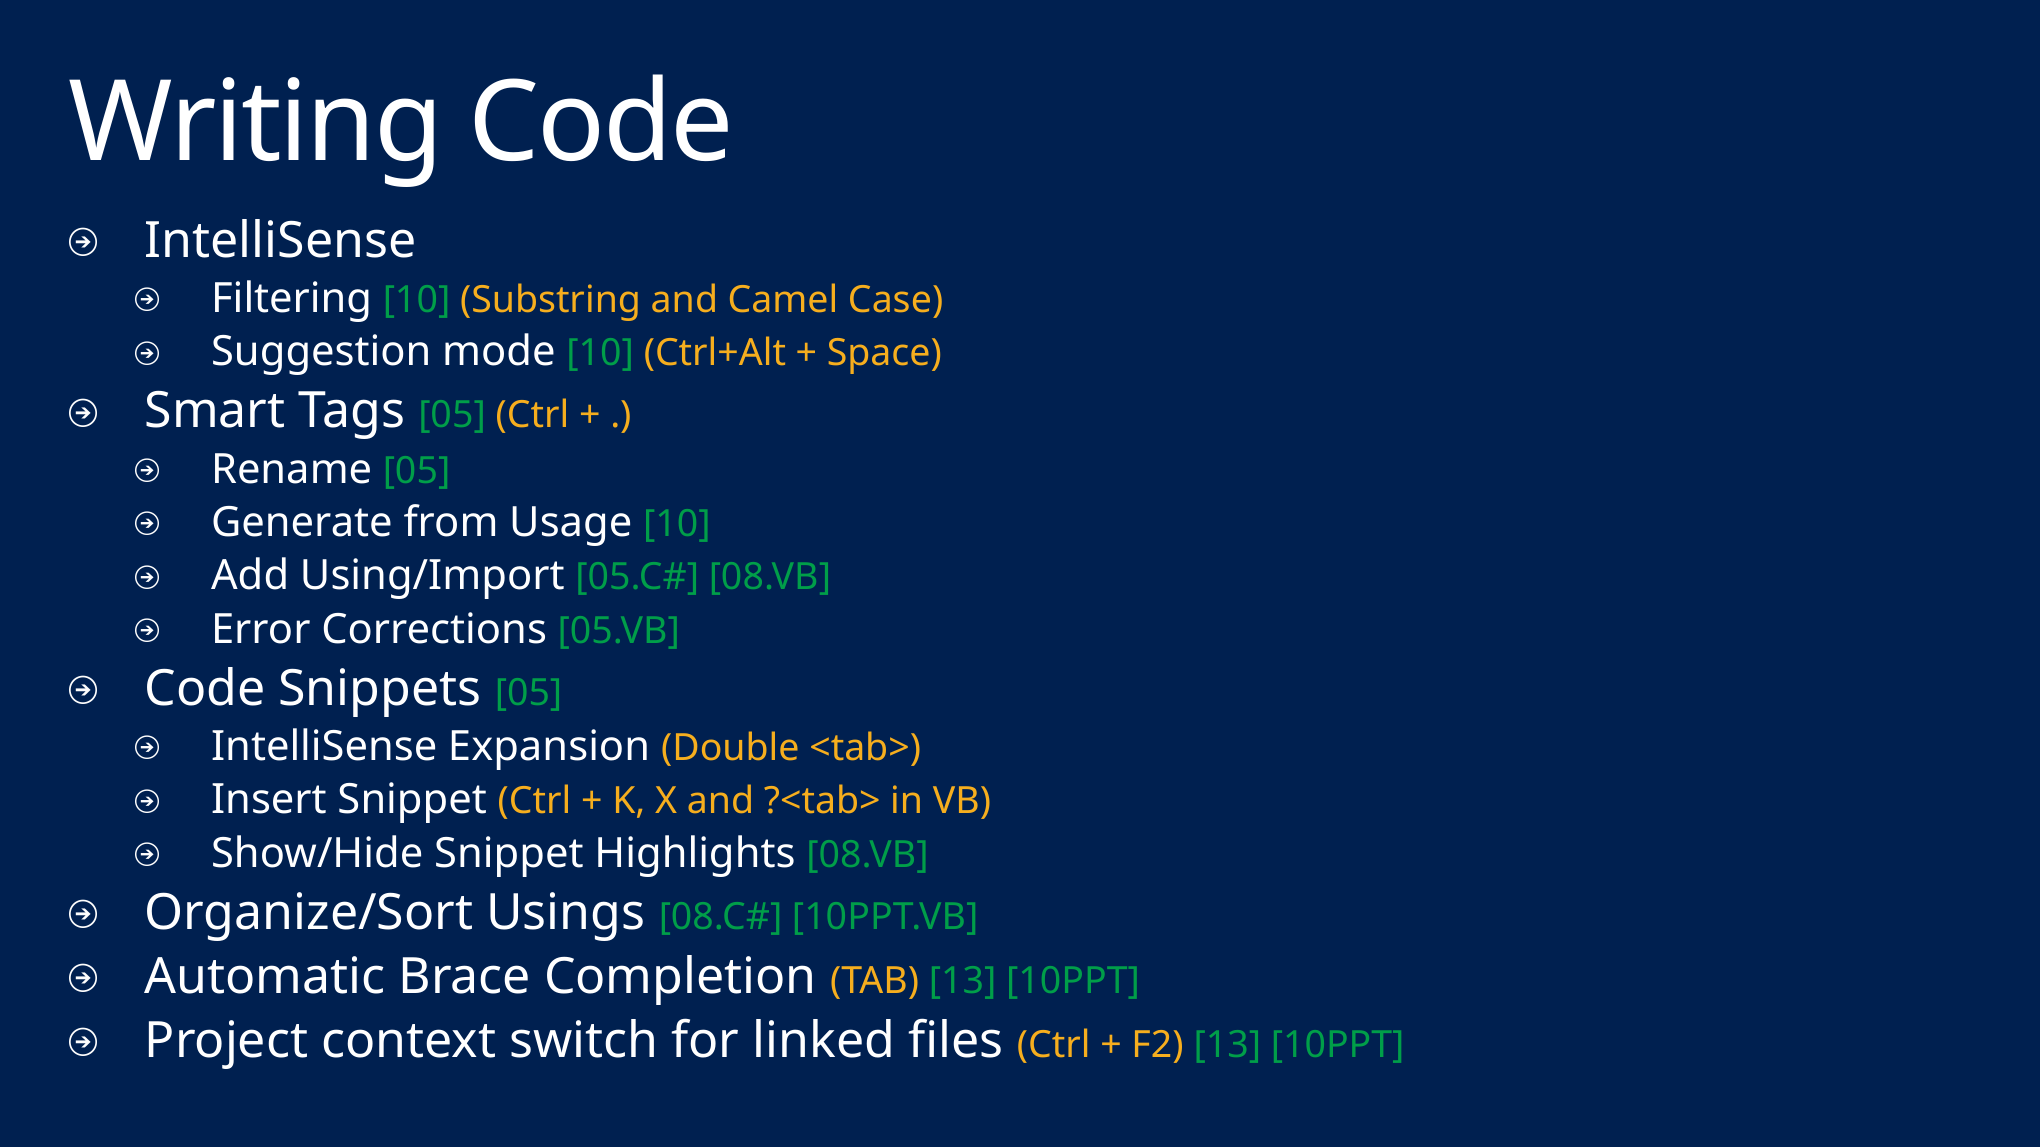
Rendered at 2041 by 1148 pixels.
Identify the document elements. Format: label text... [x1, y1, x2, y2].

list IntelliSense Filtering [10] (Substring and Camel Case) Suggestion mode [10] (Ctrl+Alt + Space) Smart Tags [05] (Ctrl + .) Rename [05] Generate from Usage [10] Add Using/Import [05.C#] [08.VB] Error Corrections [05.VB] Code Snippets [05] IntelliSense Expansion (Double <tab>) Insert Snippet (Ctrl + K, X and ?<tab> in VB) Show/Hide Snippet Highlights [08.VB] Organize/Sort Usings [08.C#] [10PPT.VB] Automatic Brace Completion (TAB) [13] [10PPT] Project context switch for linked files (Ctrl + F2) [13] [10PPT] [45, 199, 1996, 1148]
picture [135, 612, 165, 642]
picture [135, 505, 165, 535]
picture [135, 559, 165, 589]
picture [69, 668, 105, 704]
picture [69, 220, 105, 256]
picture [135, 783, 165, 813]
title Writing Code [45, 48, 1996, 199]
picture [135, 729, 165, 759]
picture [69, 956, 105, 992]
picture [135, 335, 165, 365]
picture [69, 1020, 105, 1056]
picture [135, 836, 165, 866]
picture [135, 281, 165, 311]
picture [135, 452, 165, 482]
picture [69, 391, 105, 427]
picture [69, 892, 105, 928]
